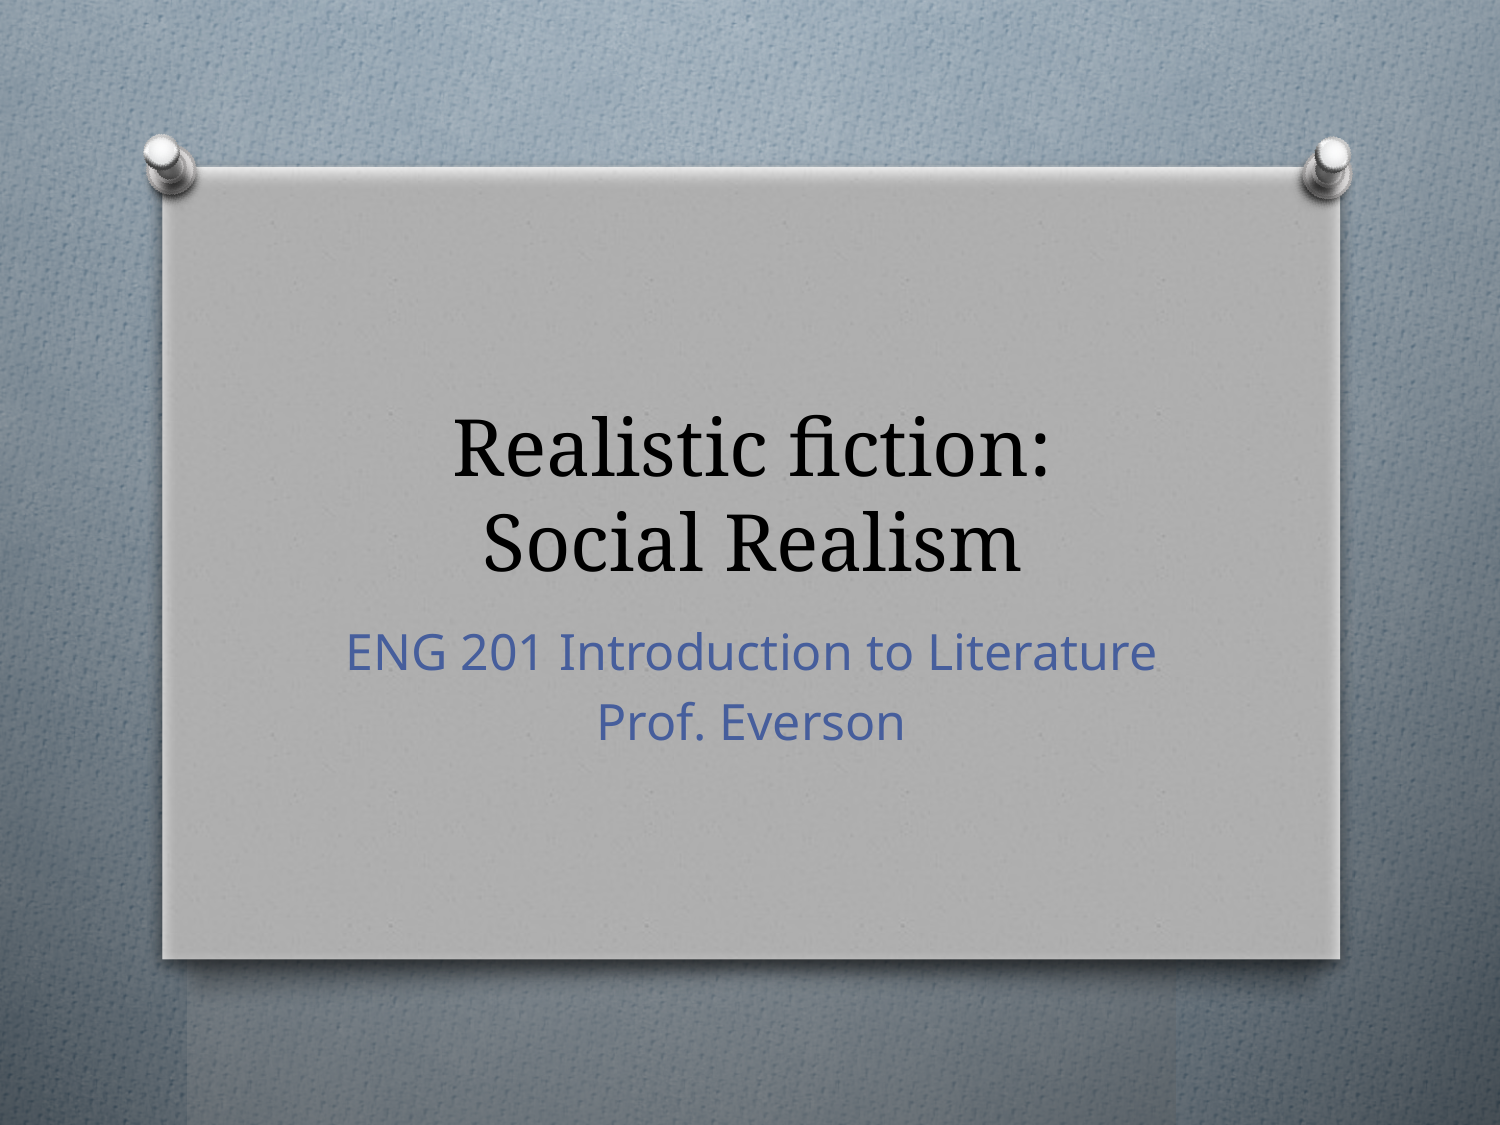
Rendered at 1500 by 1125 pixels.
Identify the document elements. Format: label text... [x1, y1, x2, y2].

title Realistic fiction: Social Realism [283, 294, 1223, 595]
picture [1274, 109, 1396, 230]
picture [112, 100, 235, 224]
subtitle ENG 201 Introduction to Literature Prof. Everson [283, 612, 1221, 863]
